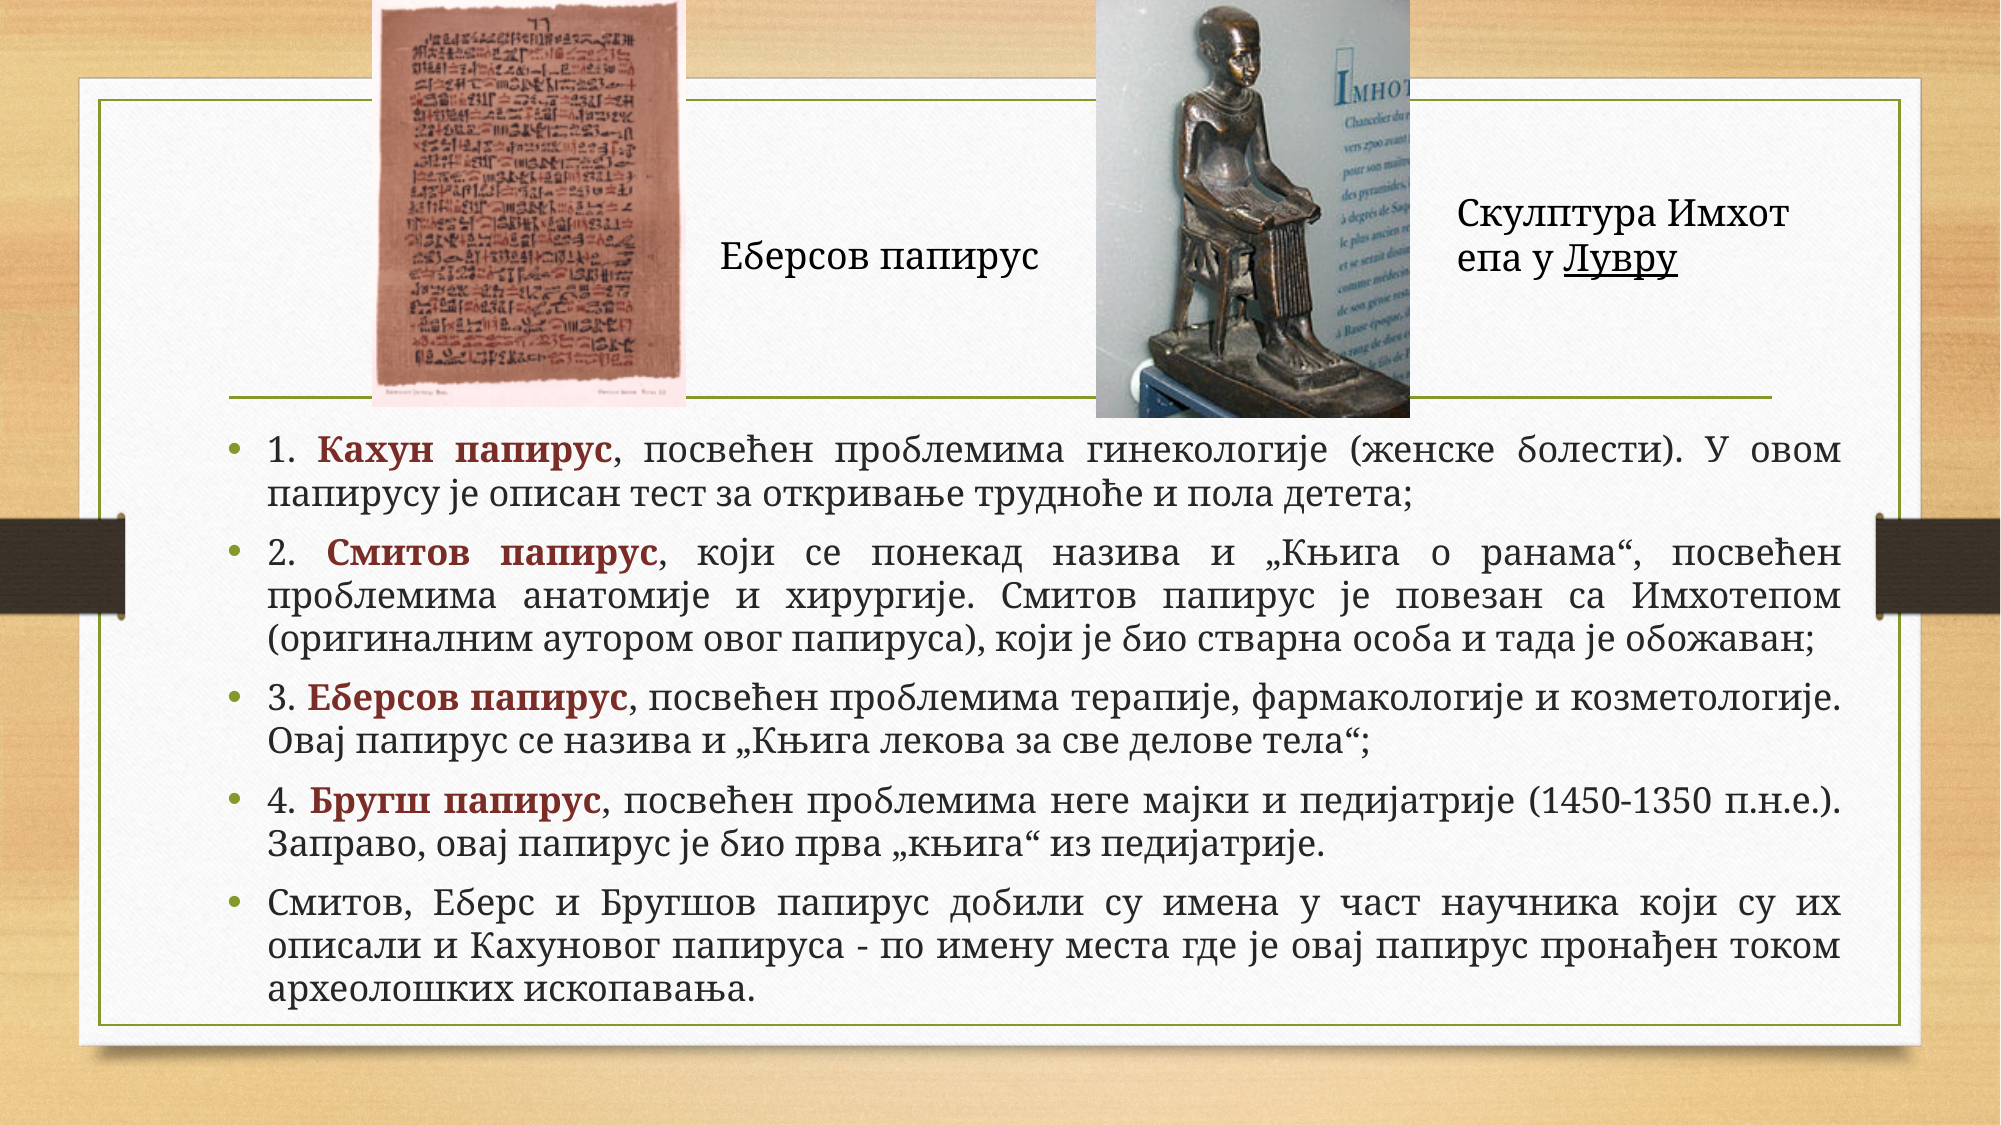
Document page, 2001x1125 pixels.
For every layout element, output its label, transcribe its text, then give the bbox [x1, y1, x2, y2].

list 1. Кахун папирус, посвећен проблемима гинекологије (женске болести). У овом папирусу је описан тест за откривање трудноће и пола детета; 2. Смитов папирус, који се понекад назива и „Књига о ранама“, посвећен проблемима анатомије и хирургије. Смитов папирус је повезан са Имхотепом (оригиналним аутором овог папируса), који је био стварна особа и тада је обожаван; 3. Еберсов папирус, посвећен проблемима терапије, фармакологије и козметологије. Овај папирус се назива и „Књига лекова за све делове тела“; 4. Бругш папирус, посвећен проблемима неге мајки и педијатрије (1450-1350 п.н.е.). Заправо, овај папирус је био прва „књига“ из педијатрије. Смитов, Еберс и Бругшов папирус добили су имена у част научника који су их описали и Кахуновог папируса - по имену места где је овај папирус пронађен током археолошких ископавања. [212, 419, 1858, 1031]
text_box Еберсов папирус [704, 224, 1096, 285]
text_box Скулптура Имхотепа у Лувру [1442, 181, 1818, 287]
picture [0, 0, 2001, 1125]
